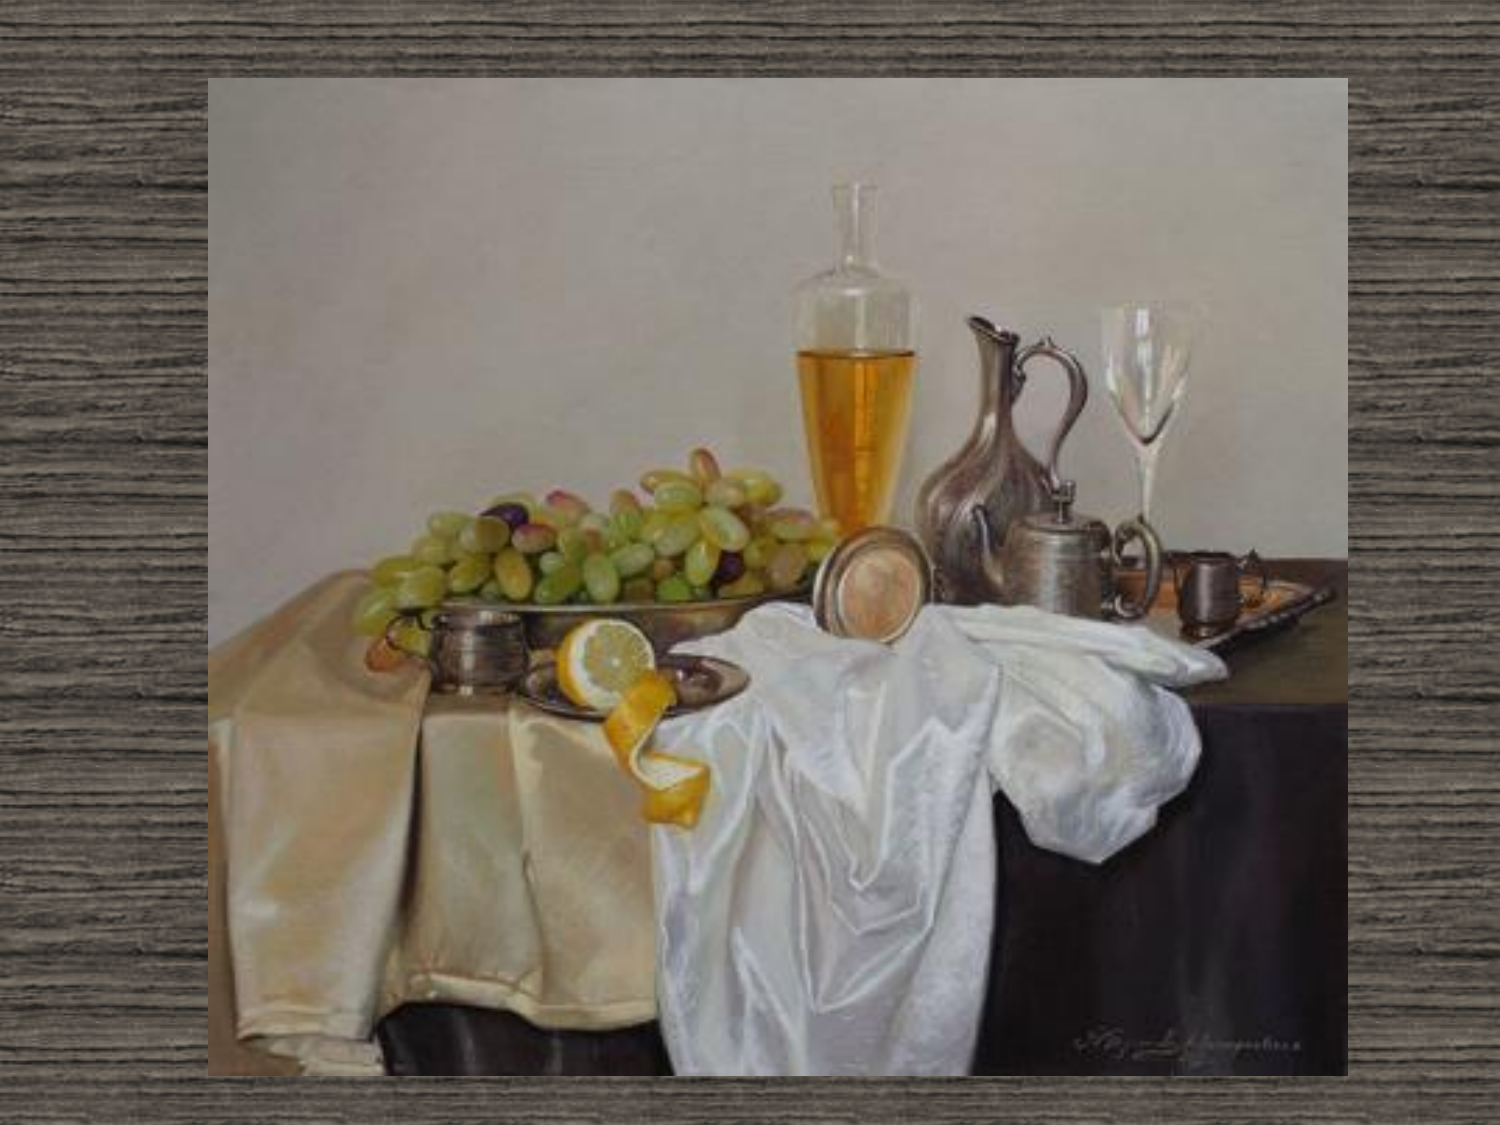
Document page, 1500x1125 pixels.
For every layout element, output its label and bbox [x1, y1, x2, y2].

picture [208, 77, 1349, 1077]
